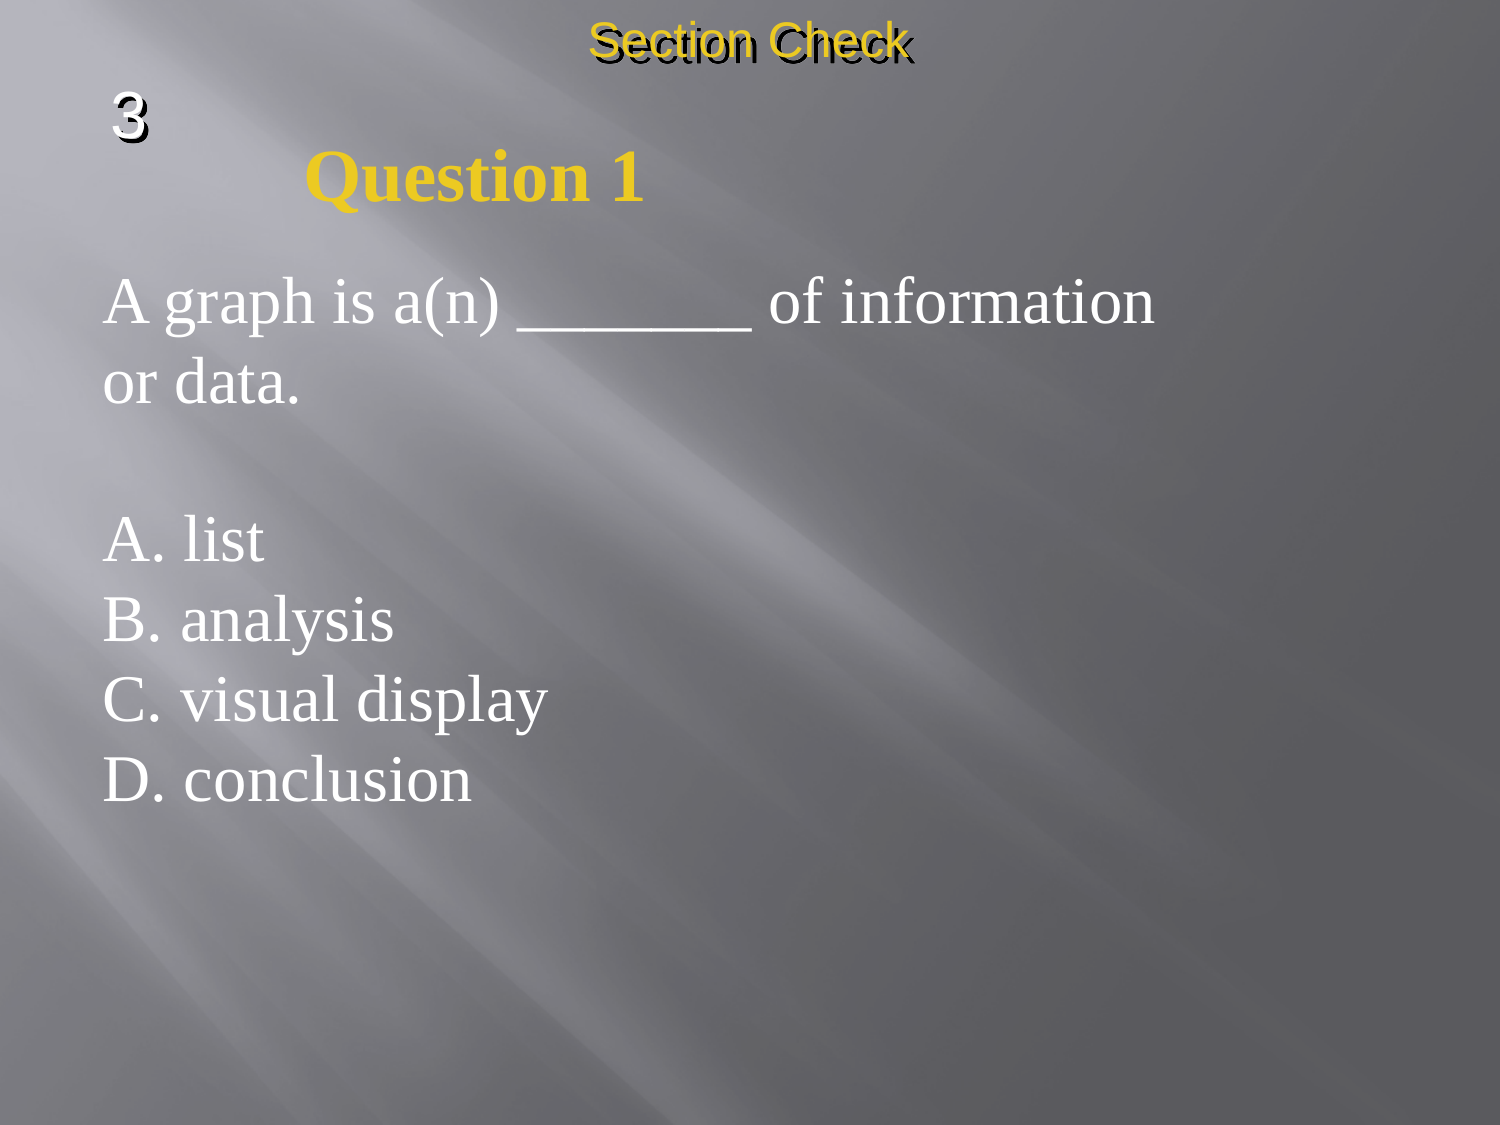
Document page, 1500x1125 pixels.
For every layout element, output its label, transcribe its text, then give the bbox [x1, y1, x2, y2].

text_box Question 1 [288, 128, 663, 225]
text_box 3 [95, 64, 163, 160]
text_box A. list B. analysis C. visual display D. conclusion [87, 487, 625, 822]
text_box Section Check [572, 0, 925, 75]
text_box A graph is a(n) _______ of information or data. [87, 249, 1238, 425]
